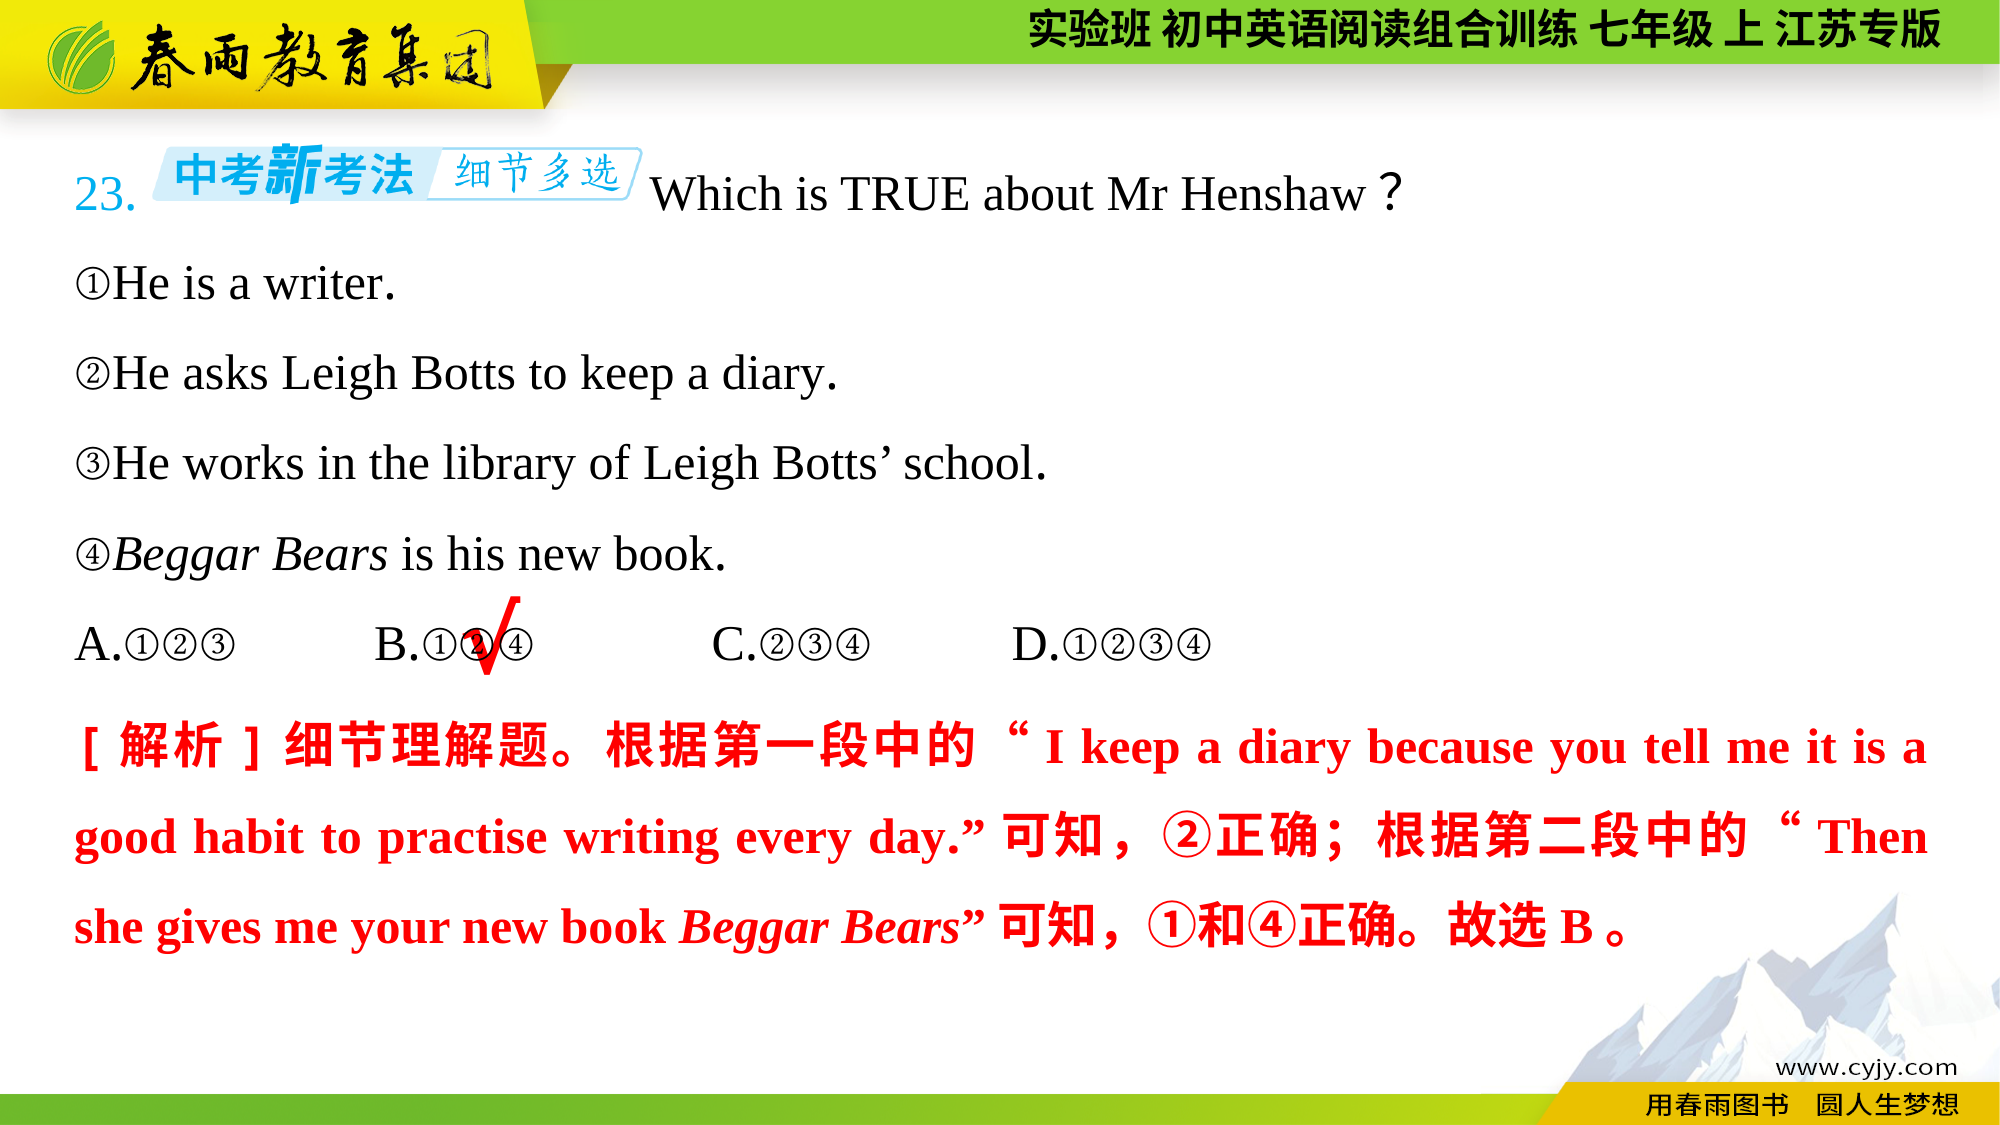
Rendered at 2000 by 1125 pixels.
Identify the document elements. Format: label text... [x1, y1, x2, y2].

list 23. Which is TRUE about Mr Henshaw？ ①He is a writer. ②He asks Leigh Botts to keep a diary. ③He works in the library of Leigh Botts’ school. ④Beggar Bears is his new book. A.①②③ B.①②④ C.②③④ D.①②③④ [59, 122, 1944, 672]
text_box [解析]细节理解题。根据第一段中的“I keep a diary because you tell me it is a good habit to practise writing every day.”可知，②正确；根据第二段中的“Then she gives me your new book Beggar Bears”可知，①和④正确。故选B。 [59, 675, 1944, 961]
picture [0, 0, 2000, 1125]
